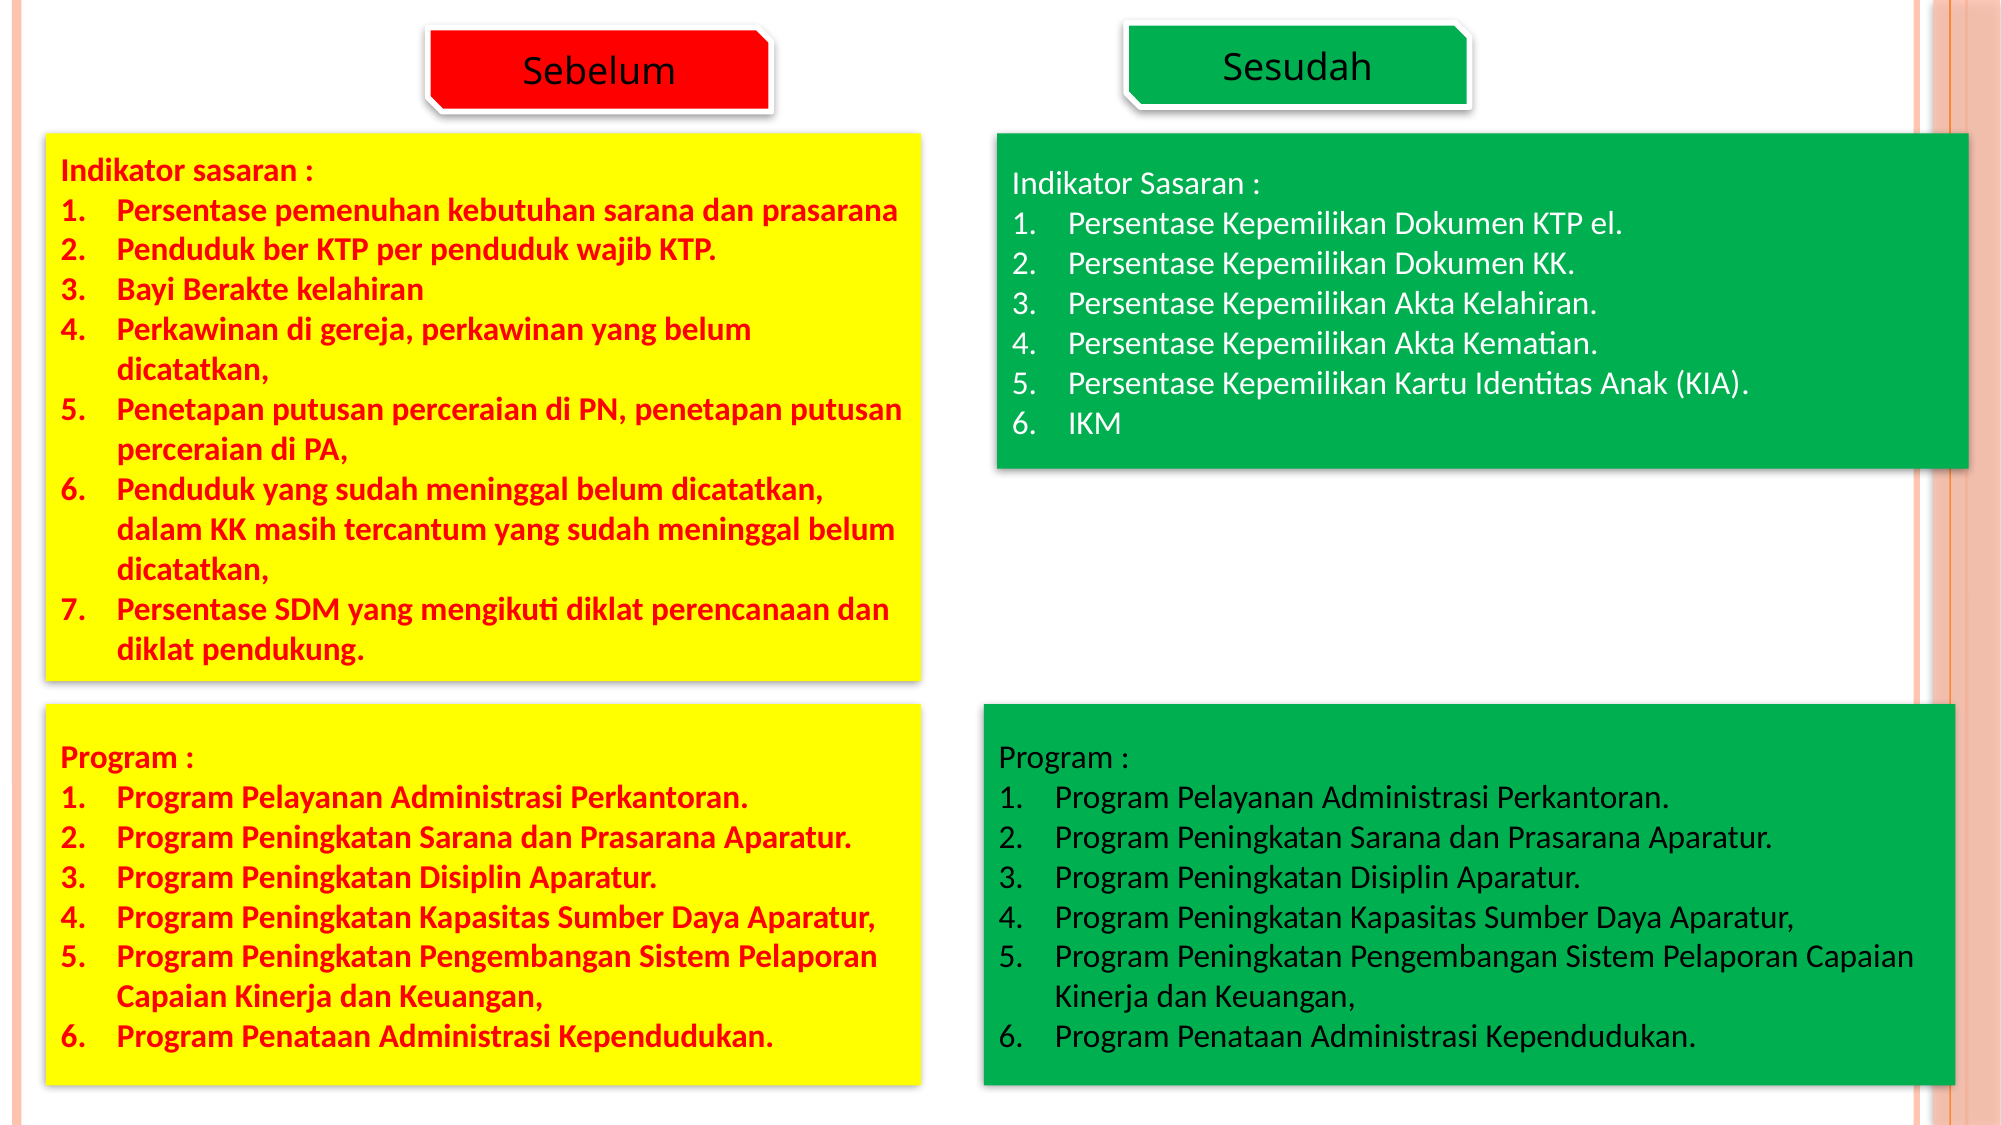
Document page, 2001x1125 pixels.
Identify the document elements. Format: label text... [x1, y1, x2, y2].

text_box Program : Program Pelayanan Administrasi Perkantoran. Program Peningkatan Sarana dan Prasarana Aparatur. Program Peningkatan Disiplin Aparatur. Program Peningkatan Kapasitas Sumber Daya Aparatur, Program Peningkatan Pengembangan Sistem Pelaporan Capaian Kinerja dan Keuangan, Program Penataan Administrasi Kependudukan. [983, 704, 1956, 1086]
text_box Indikator Sasaran : Persentase Kepemilikan Dokumen KTP el. Persentase Kepemilikan Dokumen KK. Persentase Kepemilikan Akta Kelahiran. Persentase Kepemilikan Akta Kematian. Persentase Kepemilikan Kartu Identitas Anak (KIA). IKM [997, 133, 1969, 469]
text_box Sebelum [424, 24, 775, 115]
text_box Indikator sasaran : Persentase pemenuhan kebutuhan sarana dan prasarana Penduduk ber KTP per penduduk wajib KTP. Bayi Berakte kelahiran Perkawinan di gereja, perkawinan yang belum dicatatkan, Penetapan putusan perceraian di PN, penetapan putusan perceraian di PA, Penduduk yang sudah meninggal belum dicatatkan, dalam KK masih tercantum yang sudah meninggal belum dicatatkan, Persentase SDM yang mengikuti diklat perencanaan dan diklat pendukung. [45, 133, 921, 682]
text_box Program : Program Pelayanan Administrasi Perkantoran. Program Peningkatan Sarana dan Prasarana Aparatur. Program Peningkatan Disiplin Aparatur. Program Peningkatan Kapasitas Sumber Daya Aparatur, Program Peningkatan Pengembangan Sistem Pelaporan Capaian Kinerja dan Keuangan, Program Penataan Administrasi Kependudukan. [45, 704, 921, 1086]
text_box Sesudah [1123, 19, 1473, 110]
